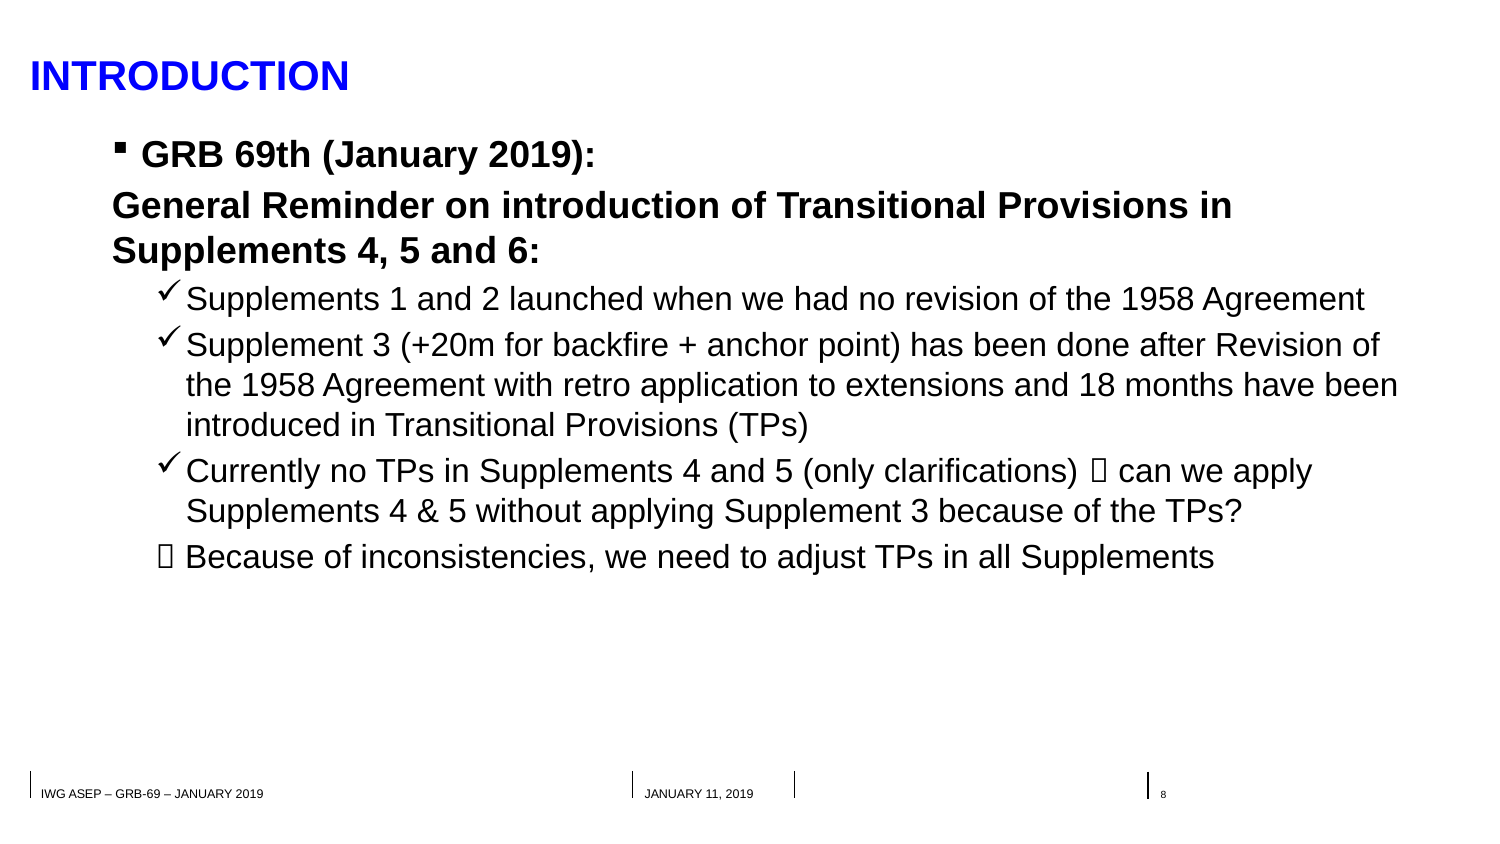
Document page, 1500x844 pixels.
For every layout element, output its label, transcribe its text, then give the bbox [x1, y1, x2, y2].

list GRB 69th (January 2019): General Reminder on introduction of Transitional Provisions in Supplements 4, 5 and 6: Supplements 1 and 2 launched when we had no revision of the 1958 Agreement Supplement 3 (+20m for backfire + anchor point) has been done after Revision of the 1958 Agreement with retro application to extensions and 18 months have been introduced in Transitional Provisions (TPs) Currently no TPs in Supplements 4 and 5 (only clarifications)  can we apply Supplements 4 & 5 without applying Supplement 3 because of the TPs?  Because of inconsistencies, we need to adjust TPs in all Supplements [111, 129, 1421, 743]
title INTRODUCTION [29, 48, 1471, 91]
